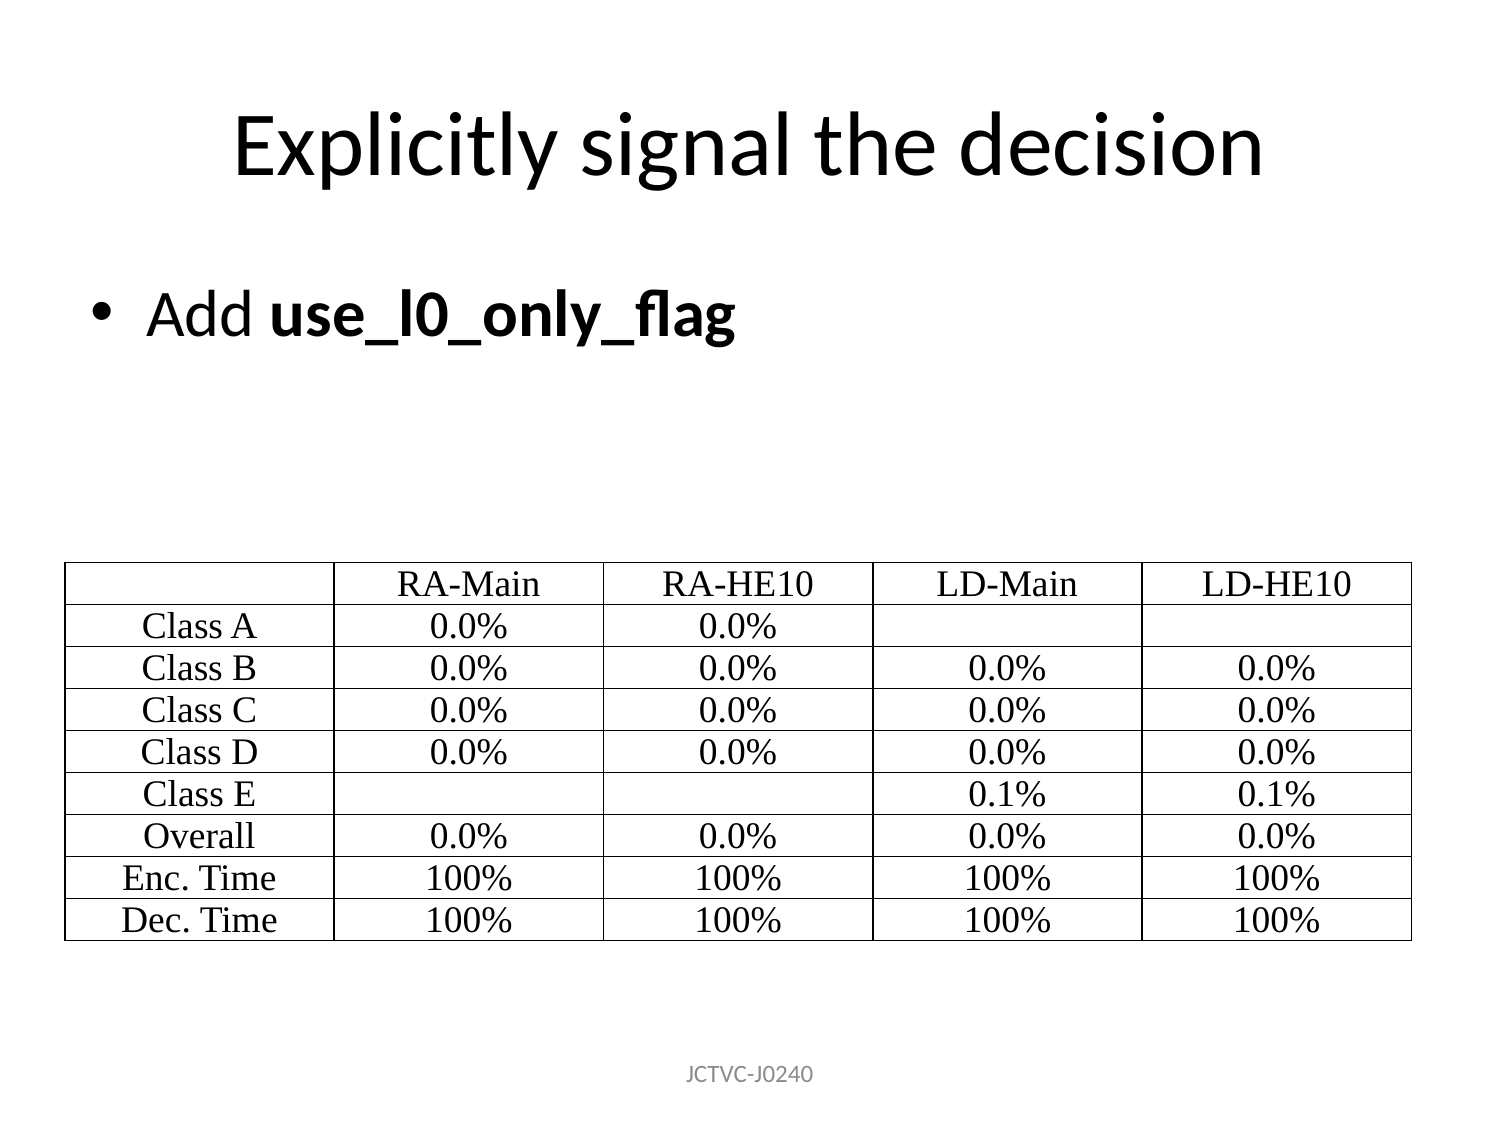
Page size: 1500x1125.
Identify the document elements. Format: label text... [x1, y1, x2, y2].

table_cell 0.0% [874, 647, 1141, 688]
table_cell 0.0% [604, 689, 872, 730]
table_cell 100% [1143, 857, 1411, 898]
title Explicitly signal the decision [75, 45, 1425, 233]
table_cell 0.0% [335, 689, 603, 730]
table_cell 0.0% [335, 605, 603, 646]
table_cell Class E [66, 773, 333, 814]
table_cell 0.1% [1143, 773, 1411, 814]
table_cell 100% [874, 857, 1141, 898]
table_header RA-HE10 [604, 563, 872, 604]
table_cell 0.0% [335, 731, 603, 772]
table_cell Class B [66, 647, 333, 688]
table_cell 0.0% [335, 815, 603, 856]
table_header LD-HE10 [1143, 563, 1411, 604]
table_cell 0.0% [604, 731, 872, 772]
table_cell 0.0% [335, 647, 603, 688]
table_cell 0.1% [874, 773, 1141, 814]
table_cell Enc. Time [66, 857, 333, 898]
table_cell 100% [335, 857, 603, 898]
table_header RA-Main [335, 563, 603, 604]
table_cell 0.0% [604, 647, 872, 688]
table_cell 0.0% [874, 731, 1141, 772]
table_cell 0.0% [604, 815, 872, 856]
table_cell Class C [66, 689, 333, 730]
table_cell [335, 773, 603, 814]
footer JCTVC-J0240 [512, 1042, 988, 1103]
table_cell 0.0% [604, 605, 872, 646]
table_cell Class D [66, 731, 333, 772]
table_header [66, 563, 333, 604]
table_cell [604, 773, 872, 814]
table_cell 0.0% [1143, 815, 1411, 856]
table_cell 100% [335, 899, 603, 940]
table_cell 0.0% [1143, 731, 1411, 772]
table_cell 100% [604, 899, 872, 940]
table_cell 0.0% [1143, 647, 1411, 688]
table_cell 0.0% [874, 689, 1141, 730]
table_cell Dec. Time [66, 899, 333, 940]
table_cell 100% [604, 857, 872, 898]
table_cell [874, 605, 1141, 646]
table_cell 100% [1143, 899, 1411, 940]
table_cell Overall [66, 815, 333, 856]
table_cell 100% [874, 899, 1141, 940]
list Add use_l0_only_flag [75, 262, 1425, 1005]
table_cell [1143, 605, 1411, 646]
table_cell 0.0% [874, 815, 1141, 856]
table_cell Class A [66, 605, 333, 646]
table_header LD-Main [874, 563, 1141, 604]
table_cell 0.0% [1143, 689, 1411, 730]
